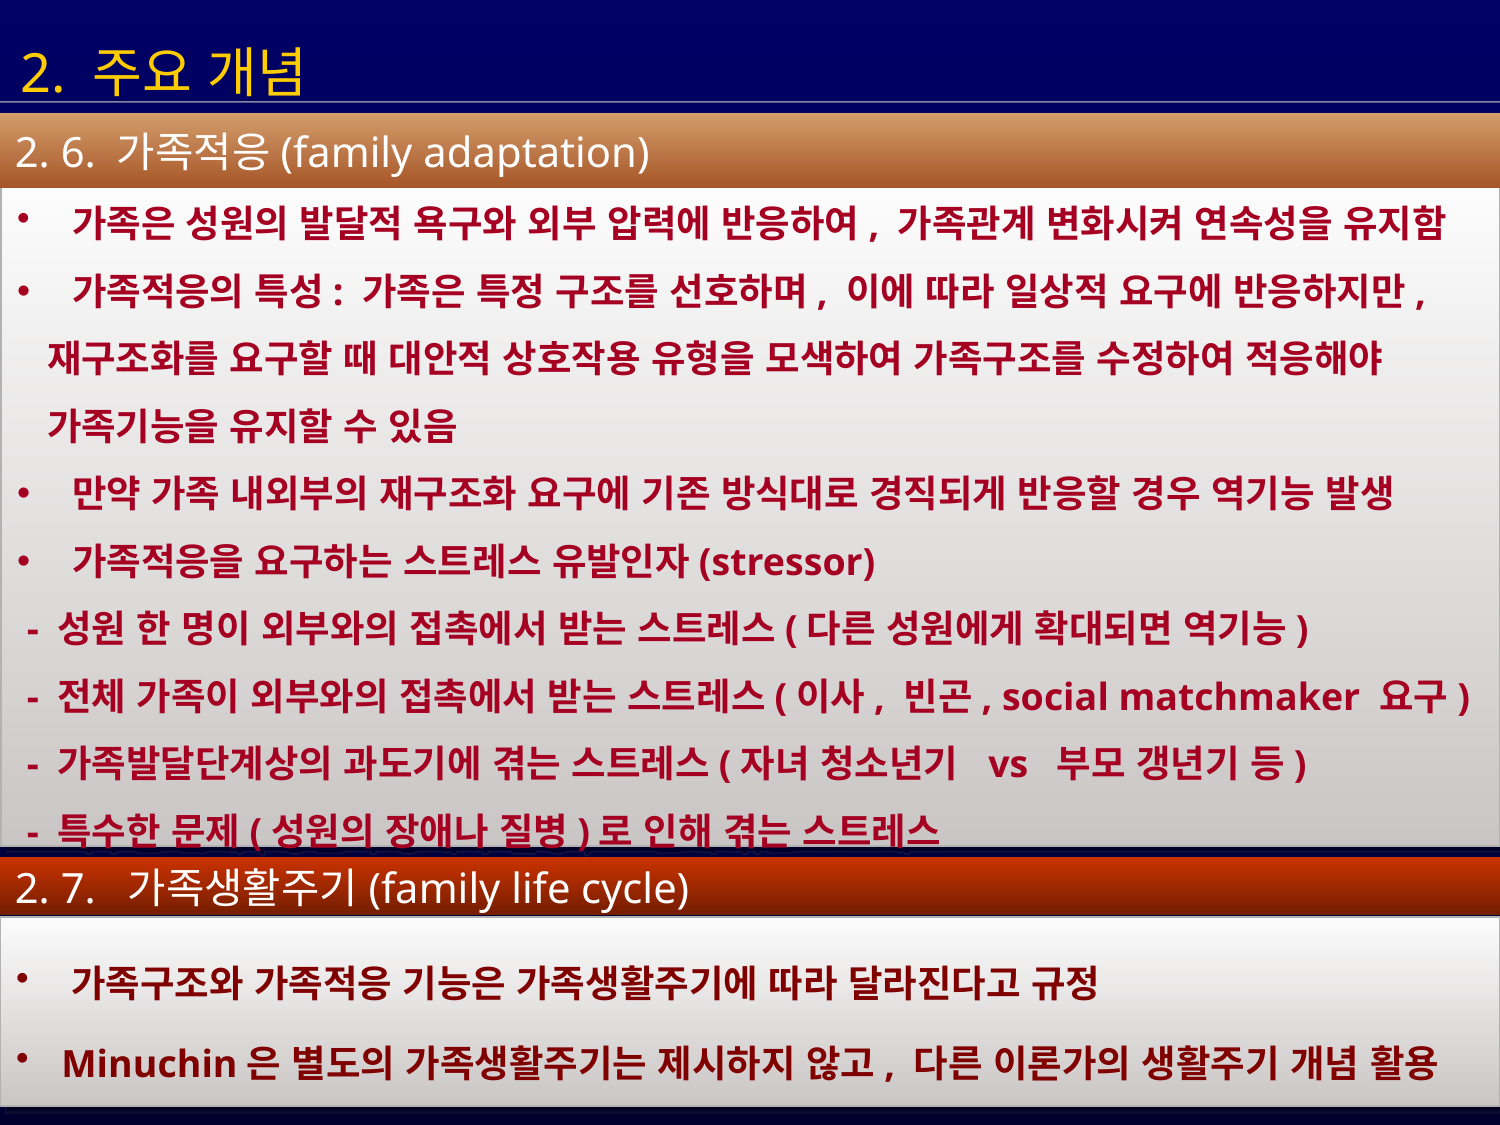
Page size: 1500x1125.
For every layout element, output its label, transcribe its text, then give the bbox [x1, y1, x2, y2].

text_box 2. 주요 개념 [5, 30, 323, 111]
text_box 가족은 성원의 발달적 욕구와 외부 압력에 반응하여, 가족관계 변화시켜 연속성을 유지함 가족적응의 특성: 가족은 특정 구조를 선호하며, 이에 따라 일상적 요구에 반응하지만, 재구조화를 요구할 때 대안적 상호작용 유형을 모색하여 가족구조를 수정하여 적응해야 가족기능을 유지할 수 있음 만약 가족 내외부의 재구조화 요구에 기존 방식대로 경직되게 반응할 경우 역기능 발생 가족적응을 요구하는 스트레스 유발인자(stressor) - 성원 한 명이 외부와의 접촉에서 받는 스트레스(다른 성원에게 확대되면 역기능) - 전체 가족이 외부와의 접촉에서 받는 스트레스(이사, 빈곤, social matchmaker 요구) - 가족발달단계상의 과도기에 겪는 스트레스(자녀 청소년기 vs 부모 갱년기 등) - 특수한 문제(성원의 장애나 질병)로 인해 겪는 스트레스 [0, 188, 1500, 846]
text_box 2. 7. 가족생활주기(family life cycle) [0, 857, 1500, 915]
text_box 2. 6. 가족적응(family adaptation) [0, 113, 1500, 188]
text_box 가족구조와 가족적응 기능은 가족생활주기에 따라 달라진다고 규정 Minuchin은 별도의 가족생활주기는 제시하지 않고, 다른 이론가의 생활주기 개념 활용 [0, 916, 1500, 1106]
